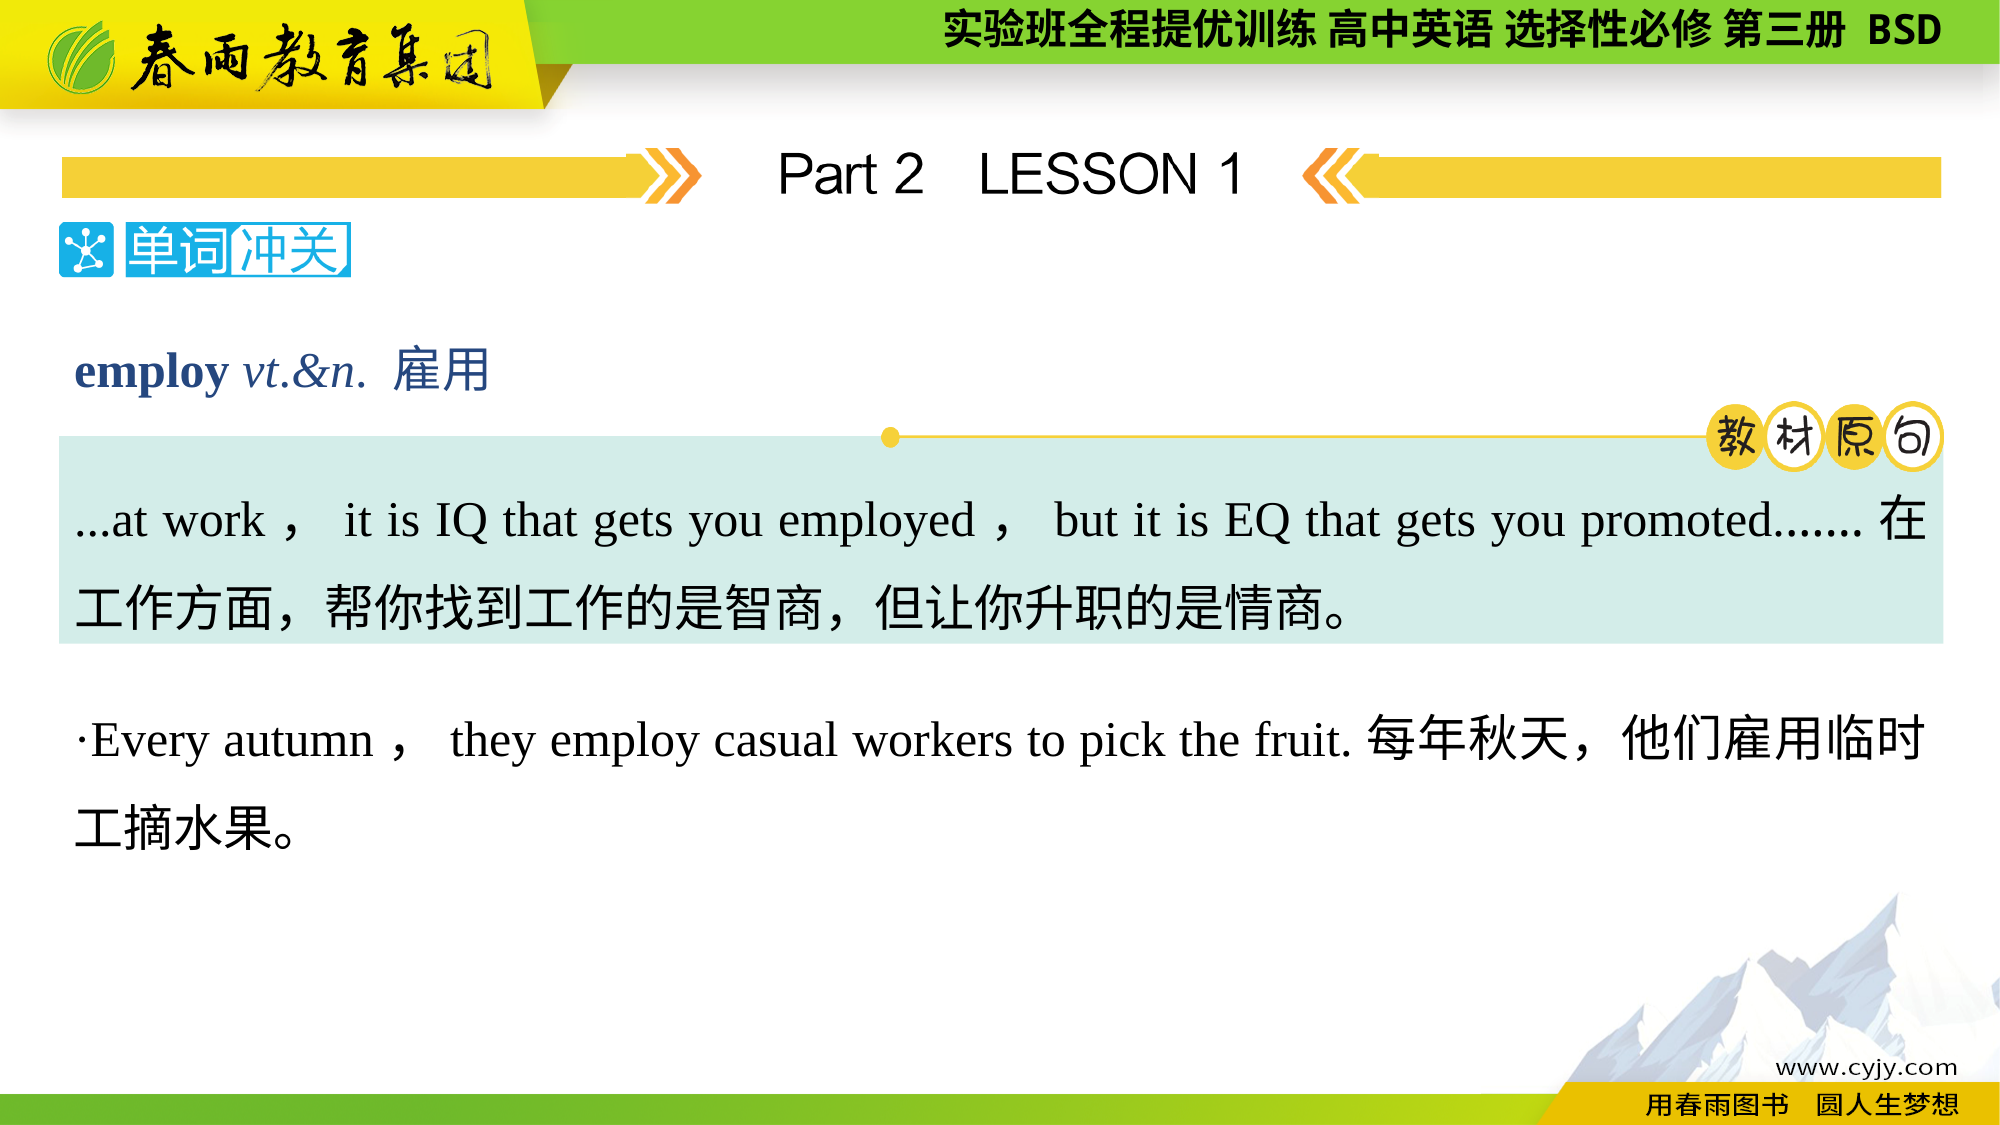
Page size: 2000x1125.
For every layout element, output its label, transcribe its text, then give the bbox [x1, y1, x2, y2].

text_box ...at work，it is IQ that gets you employed，but it is EQ that gets you promoted.……在工作方面，帮你找到工作的是智商，但让你升职的是情商。 [59, 436, 1944, 644]
picture [0, 0, 2000, 1125]
text_box ·Every autumn，they employ casual workers to pick the fruit.每年秋天，他们雇用临时工摘水果。 [59, 668, 1942, 864]
list employ vt.&n. 雇用 [59, 300, 1944, 395]
